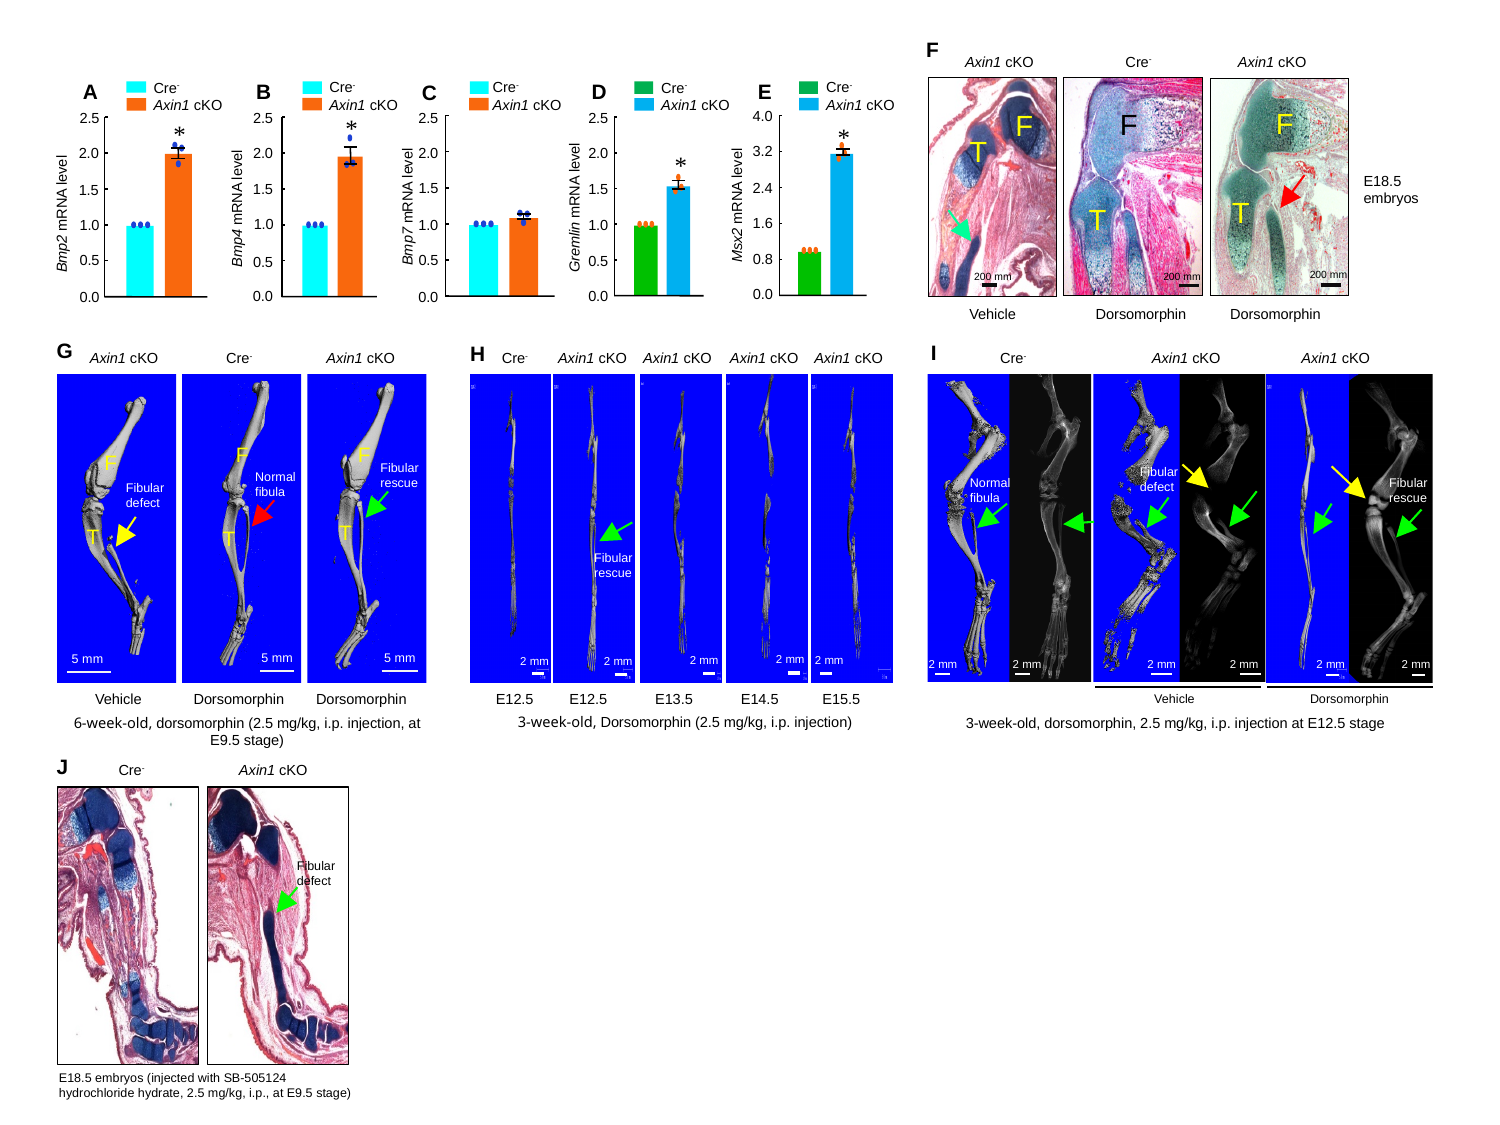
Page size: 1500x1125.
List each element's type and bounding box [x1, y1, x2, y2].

text_box [41, 29, 1456, 1108]
